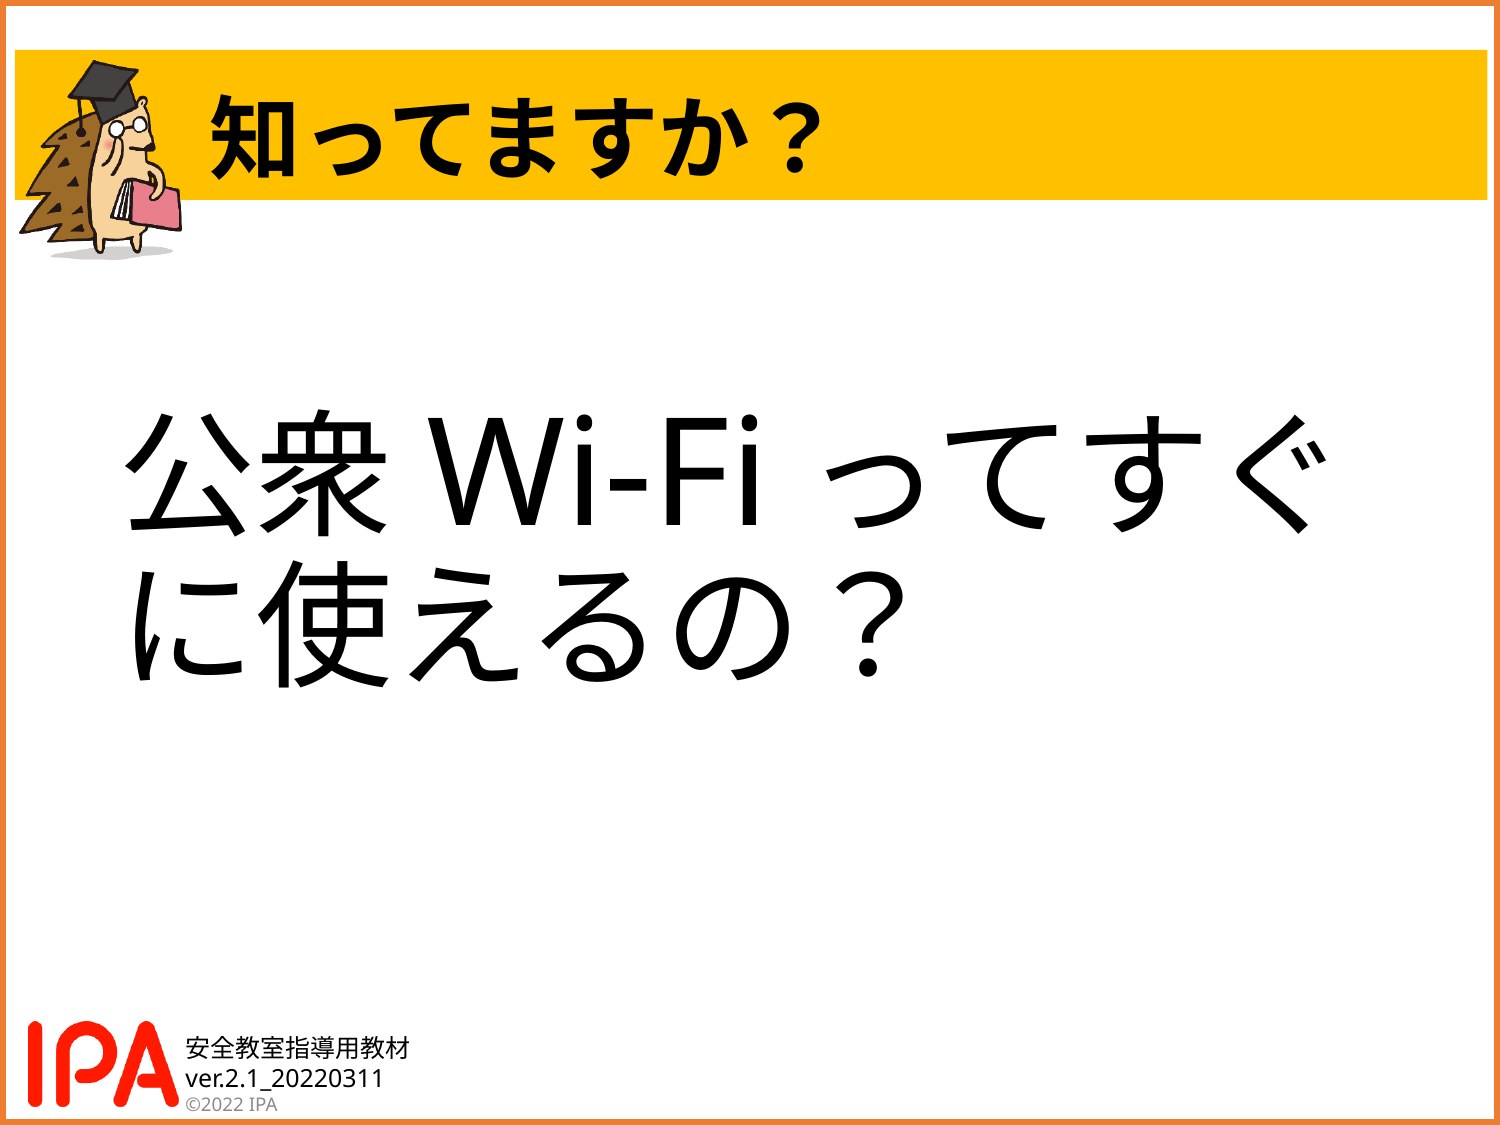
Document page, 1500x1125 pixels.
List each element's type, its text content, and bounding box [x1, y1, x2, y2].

list 公衆Wi-Fiってすぐに使えるの？ [103, 388, 1397, 996]
title 知ってますか？ [194, 78, 1500, 207]
picture [19, 60, 182, 260]
picture [28, 1021, 179, 1107]
